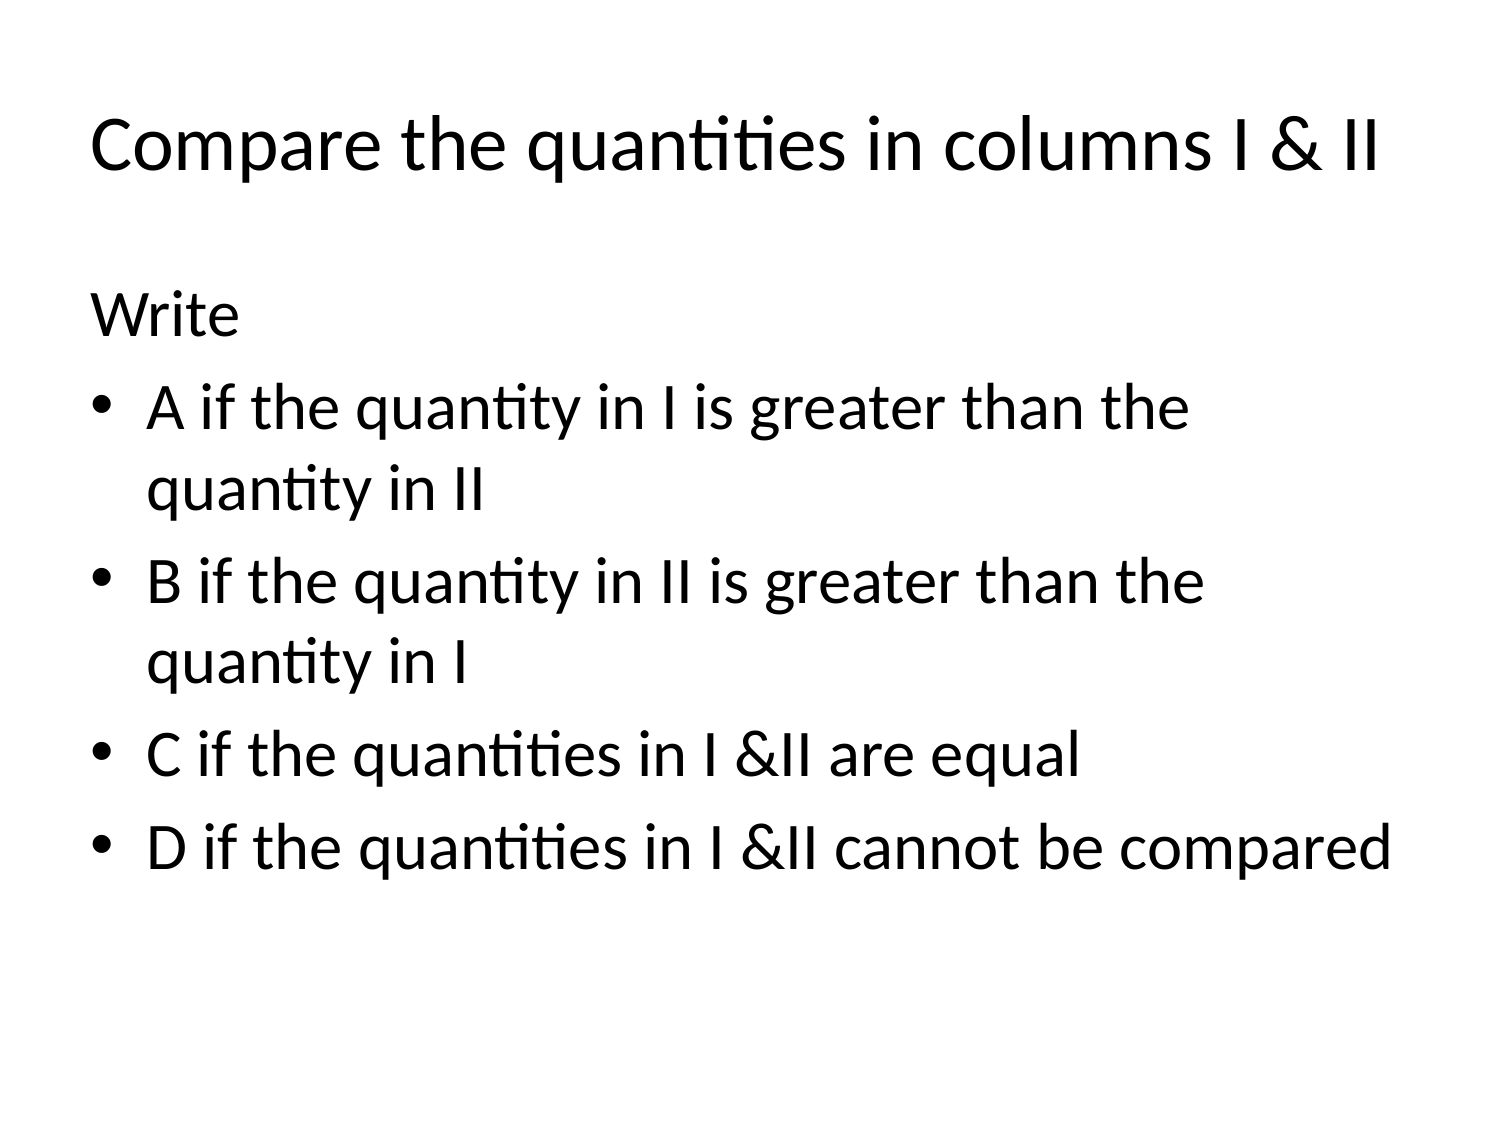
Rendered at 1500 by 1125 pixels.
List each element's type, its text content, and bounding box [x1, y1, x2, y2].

list Write A if the quantity in I is greater than the quantity in II B if the quantity in II is greater than the quantity in I C if the quantities in I &II are equal D if the quantities in I &II cannot be compared [75, 262, 1425, 1005]
title Compare the quantities in columns I & II [75, 45, 1425, 233]
